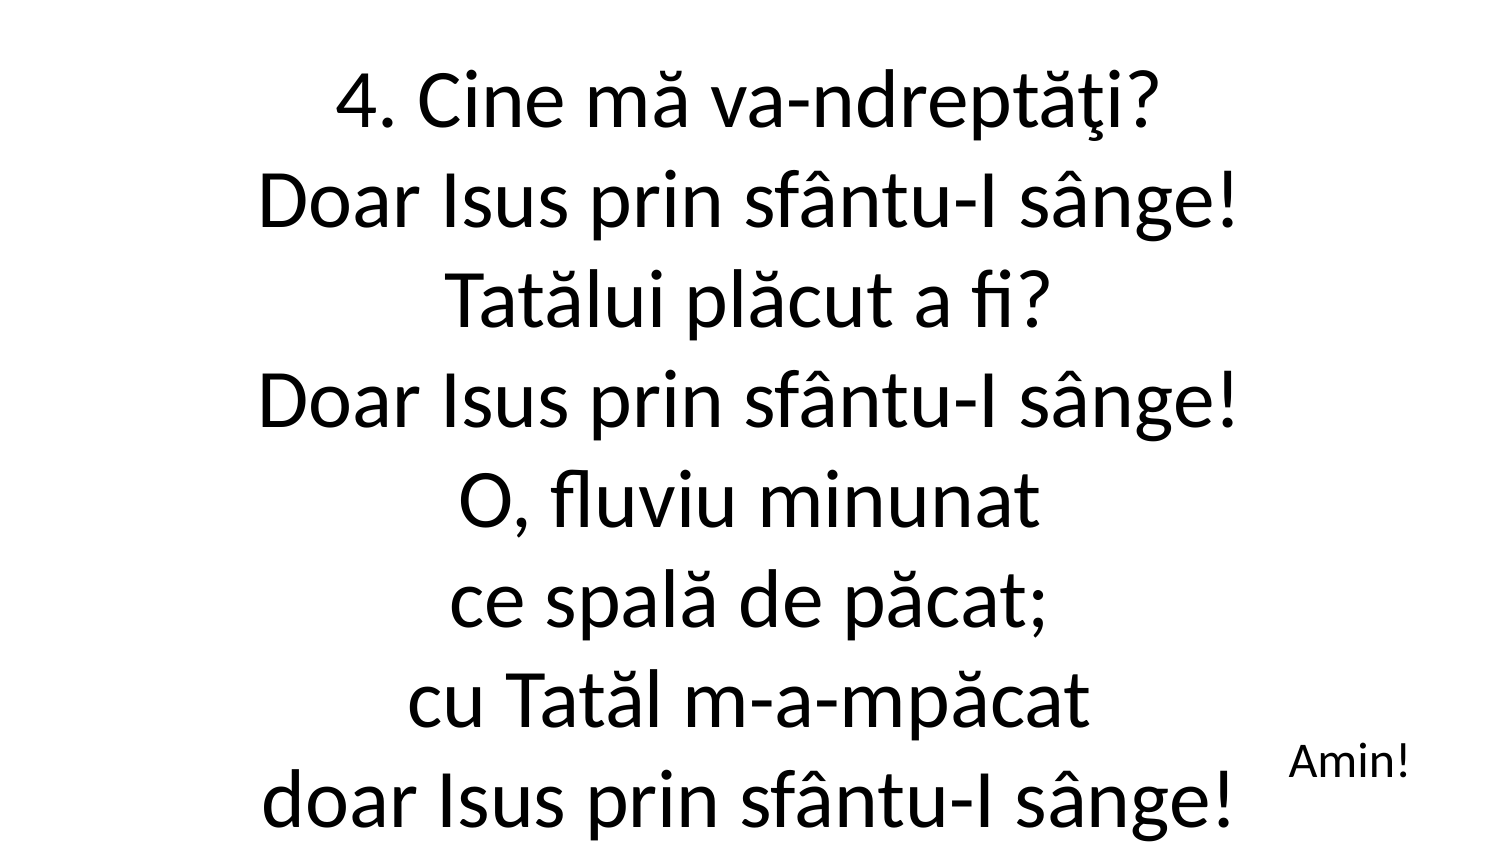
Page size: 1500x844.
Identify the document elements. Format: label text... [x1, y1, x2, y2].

text_box Amin! [1273, 674, 1427, 795]
text_box 4. Cine mă va-ndreptăţi? Doar Isus prin sfântu-I sânge! Tatălui plăcut a fi? Doar Isus prin sfântu-I sânge! O, fluviu minunat ce spală de păcat; cu Tatăl m-a-mpăcat doar Isus prin sfântu-I sânge! [242, 0, 1258, 844]
